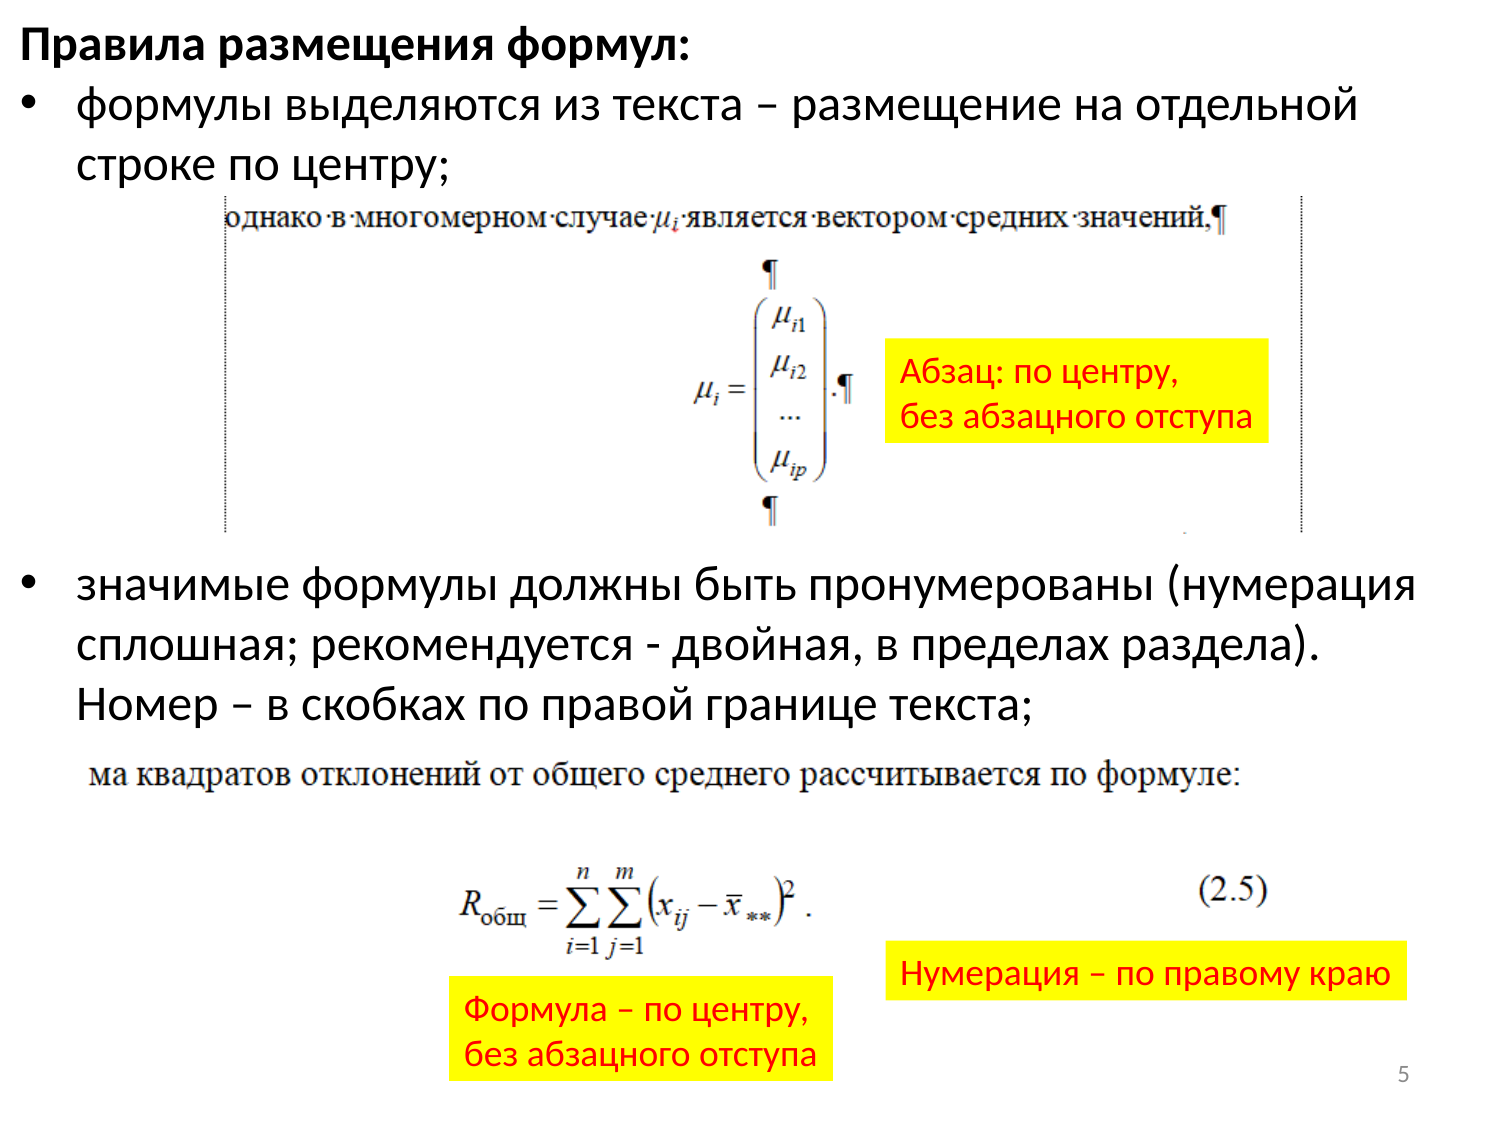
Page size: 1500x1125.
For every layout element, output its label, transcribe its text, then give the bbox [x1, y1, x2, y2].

text_box Правила размещения формул: формулы выделяются из текста – размещение на отдельной строке по центру; значимые формулы должны быть пронумерованы (нумерация сплошная; рекомендуется - двойная, в пределах раздела). Номер – в скобках по правой границе текста; [5, 3, 1469, 739]
slide_number 5 [1074, 1042, 1425, 1103]
picture [206, 196, 1326, 535]
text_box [76, 758, 1410, 1083]
